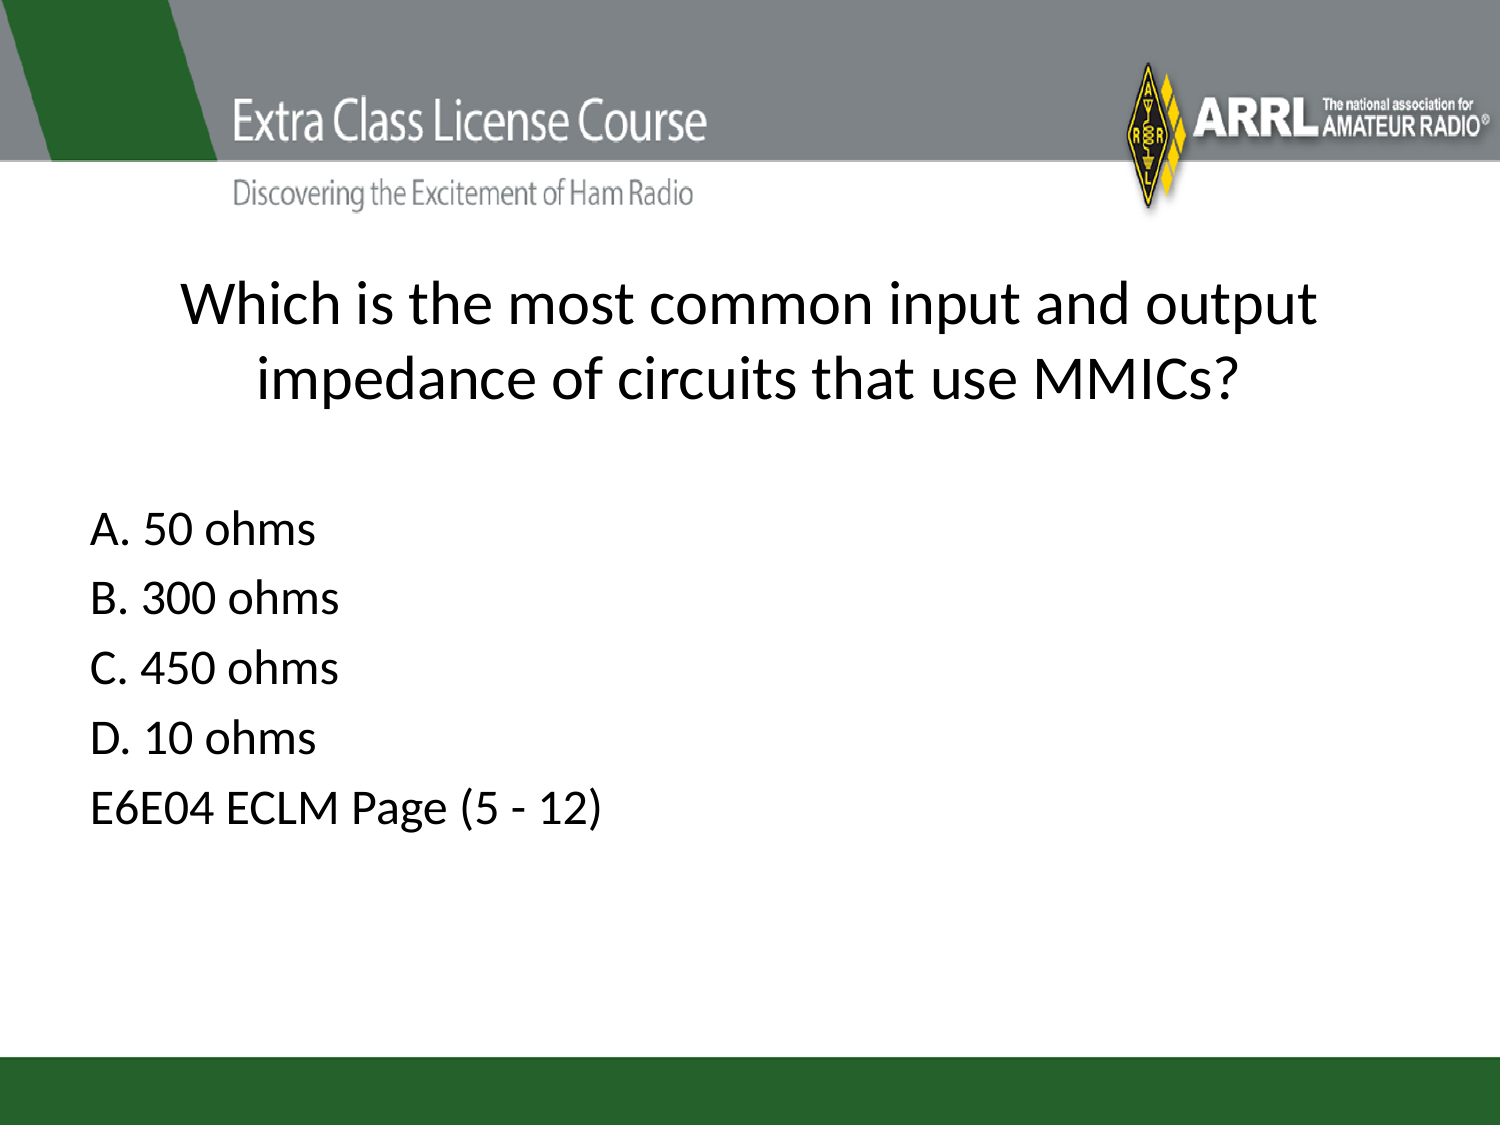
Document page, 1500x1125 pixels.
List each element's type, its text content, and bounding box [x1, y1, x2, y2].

title Which is the most common input and output impedance of circuits that use MMICs? [75, 254, 1425, 435]
picture [0, 0, 1500, 1125]
list A. 50 ohms B. 300 ohms C. 450 ohms D. 10 ohms E6E04 ECLM Page (5 - 12) [75, 487, 1425, 1005]
